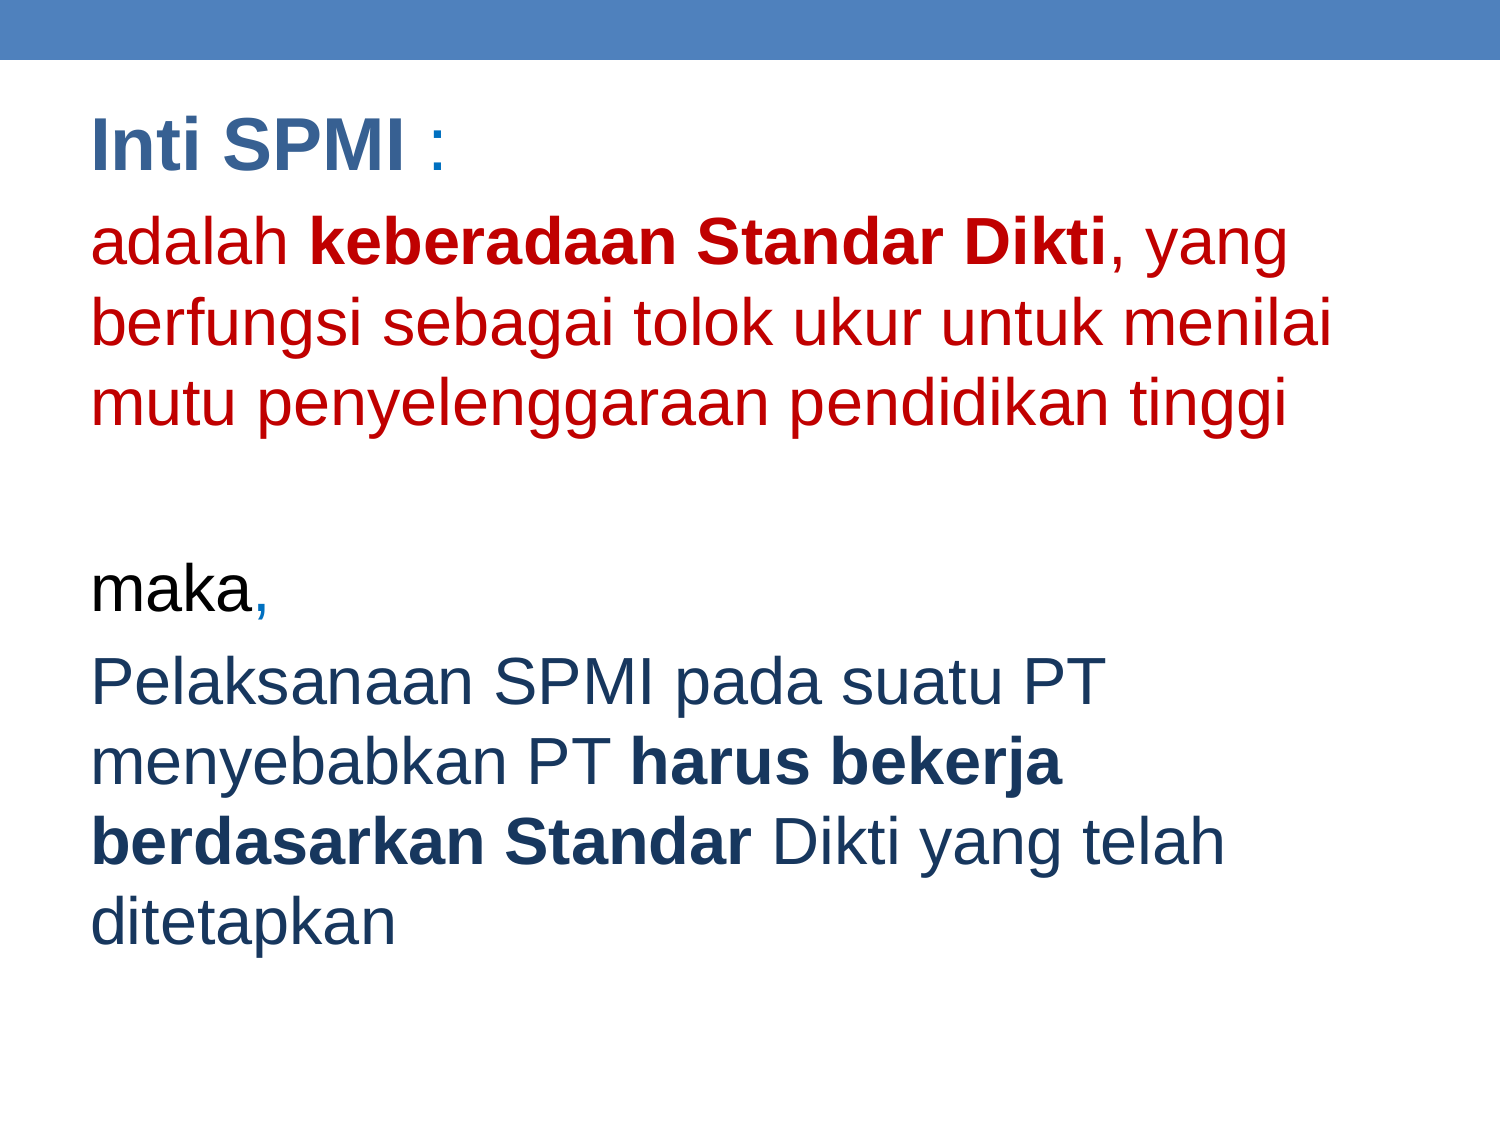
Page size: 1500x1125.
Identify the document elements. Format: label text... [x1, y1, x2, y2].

list Inti SPMI : adalah keberadaan Standar Dikti, yang berfungsi sebagai tolok ukur untuk menilai mutu penyelenggaraan pendidikan tinggi maka, Pelaksanaan SPMI pada suatu PT menyebabkan PT harus bekerja berdasarkan Standar Dikti yang telah ditetapkan [75, 87, 1425, 1050]
